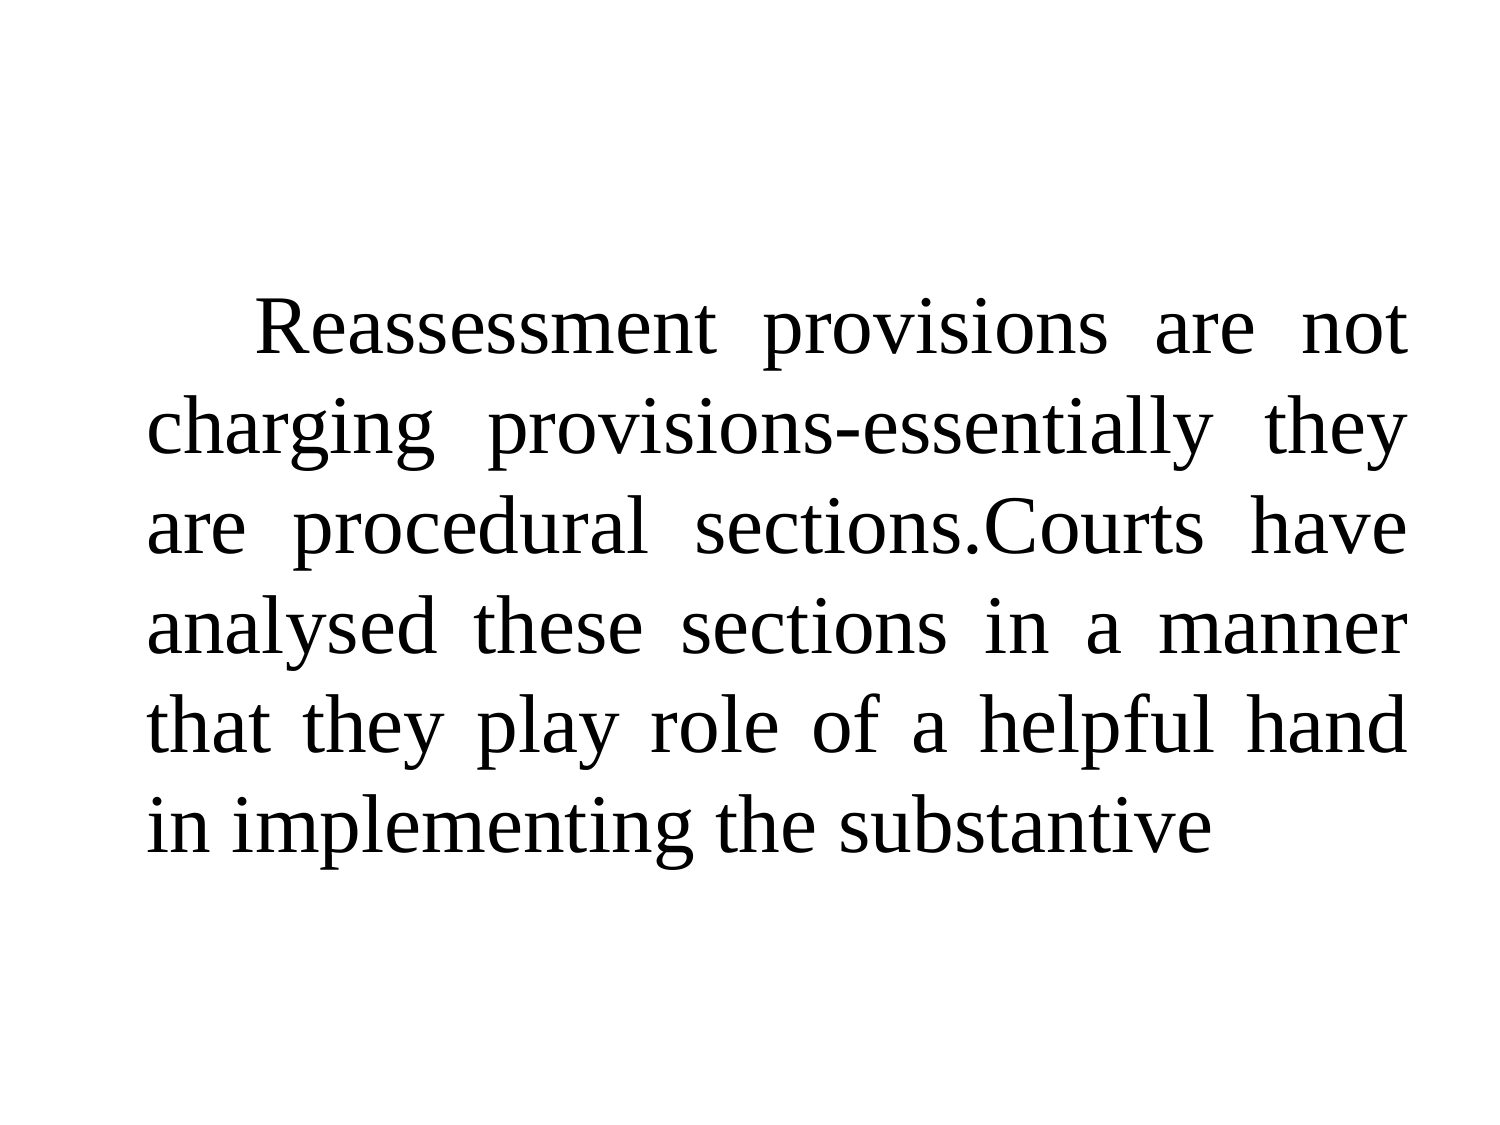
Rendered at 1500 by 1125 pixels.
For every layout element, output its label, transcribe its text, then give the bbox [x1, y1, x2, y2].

list Reassessment provisions are not charging provisions-essentially they are procedural sections.Courts have analysed these sections in a manner that they play role of a helpful hand in implementing the substantive [75, 262, 1425, 1005]
